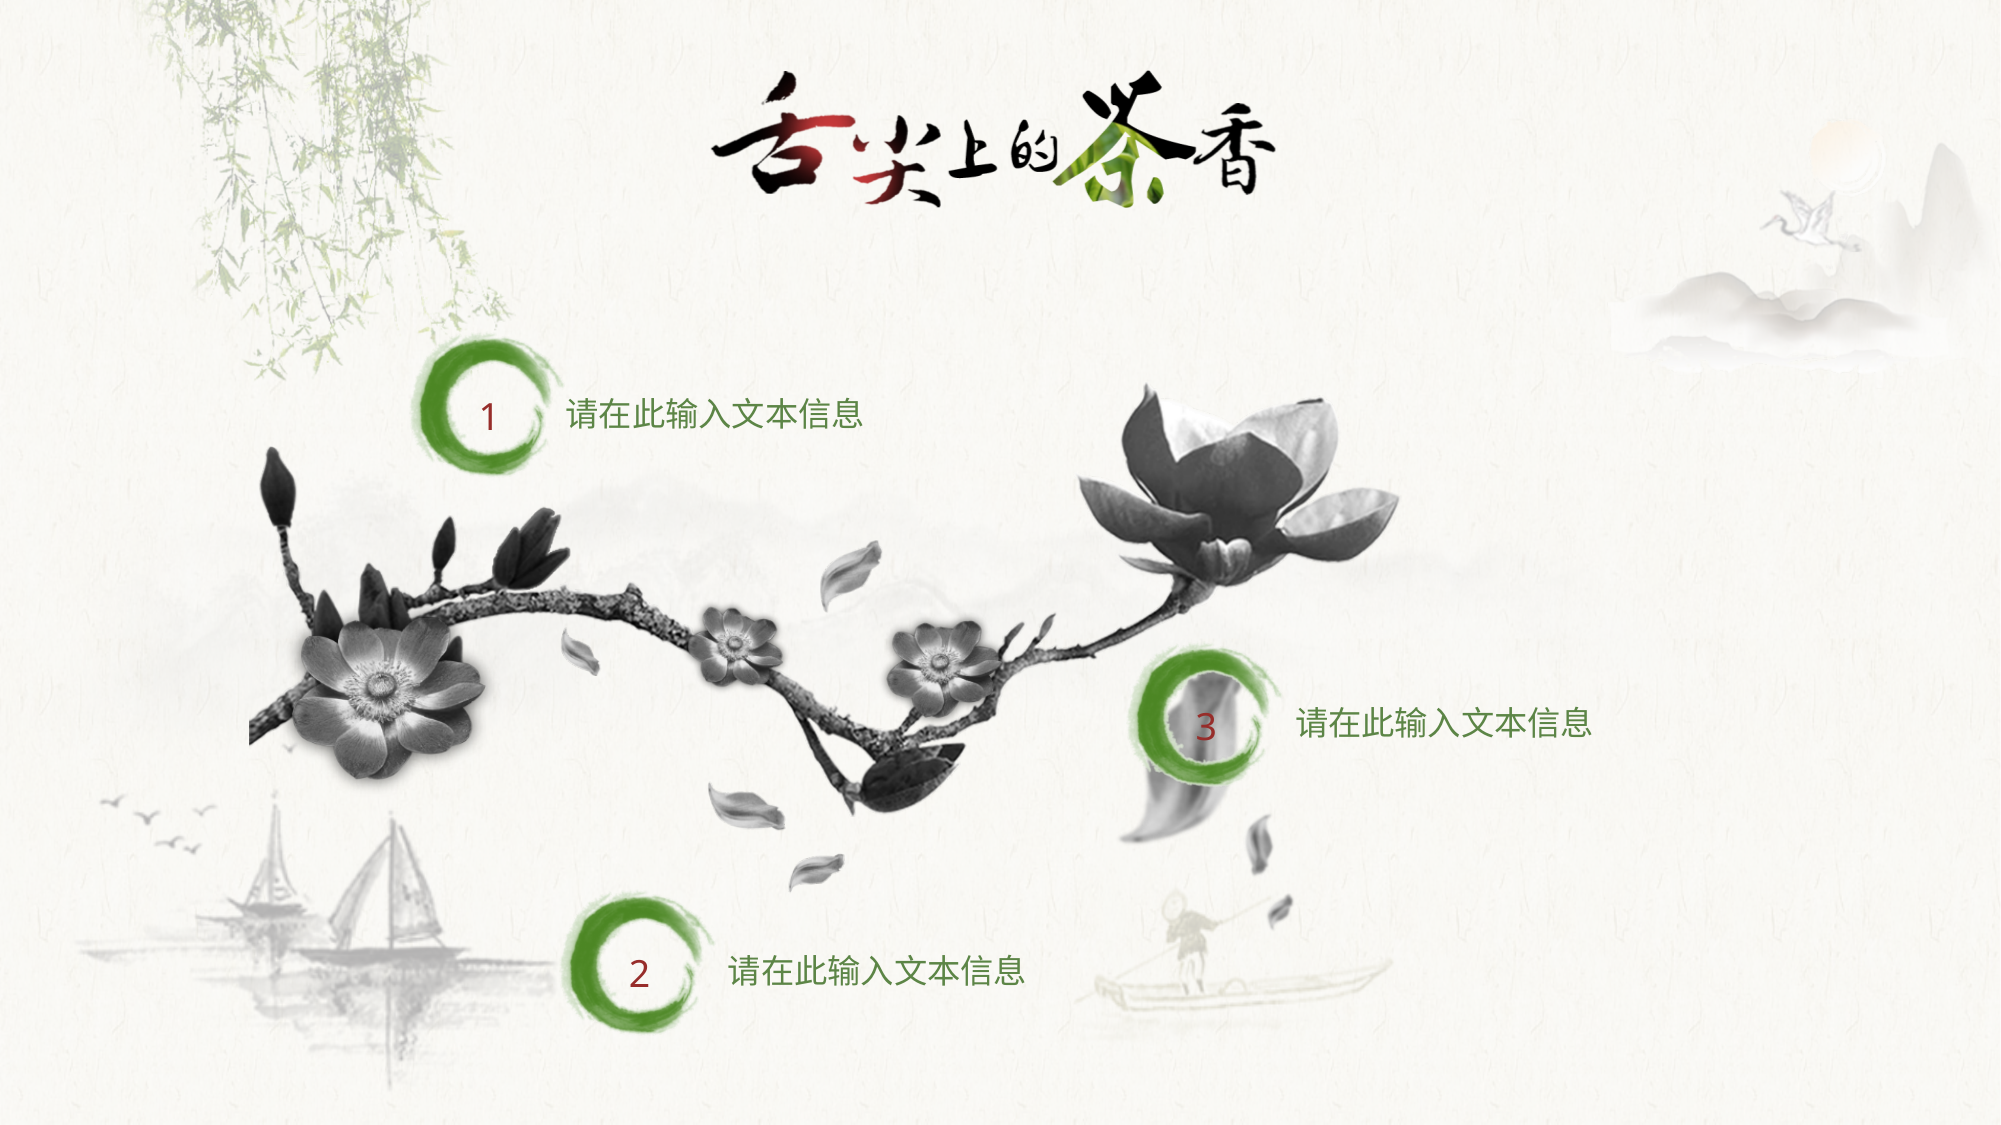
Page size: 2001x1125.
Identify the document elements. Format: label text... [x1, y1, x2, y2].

picture [697, 11, 1303, 223]
text_box 请在此输入文本信息 [1402, 695, 1682, 750]
text_box 请在此输入文本信息 [717, 943, 1115, 998]
picture [249, 326, 1402, 1037]
